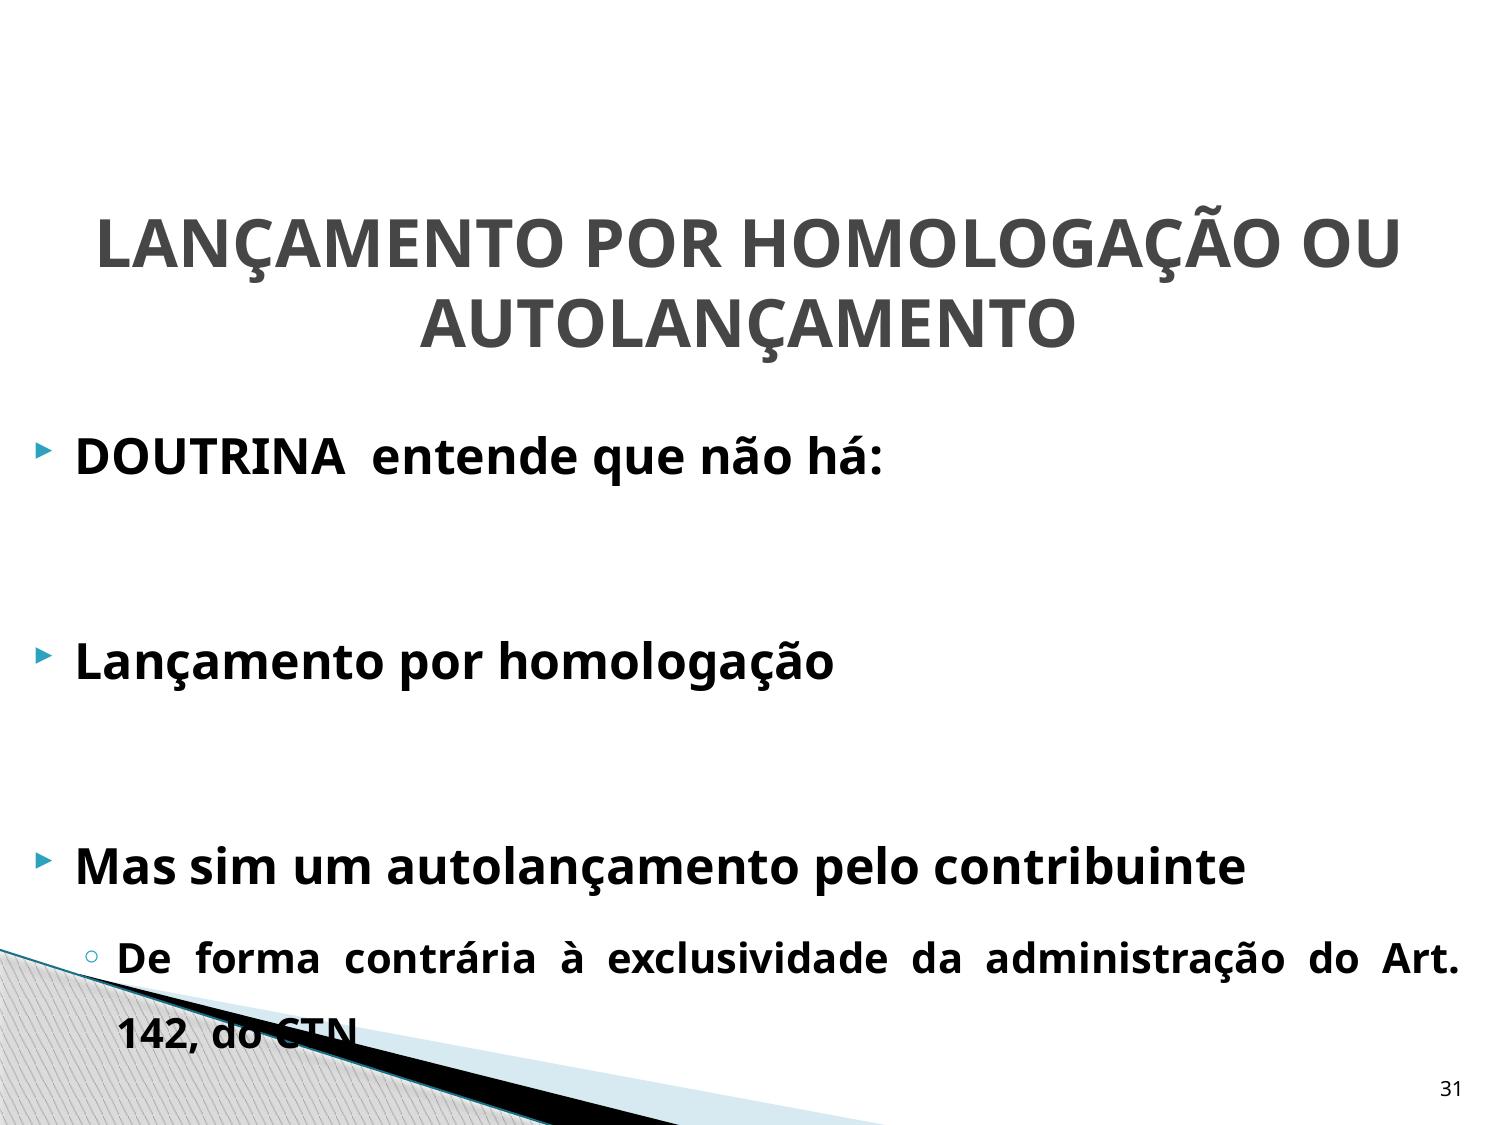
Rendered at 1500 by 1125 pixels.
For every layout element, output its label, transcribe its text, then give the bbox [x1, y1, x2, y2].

list DOUTRINA entende que não há: Lançamento por homologação Mas sim um autolançamento pelo contribuinte De forma contrária à exclusividade da administração do Art. 142, do CTN [0, 386, 1477, 1125]
title LANÇAMENTO POR HOMOLOGAÇÃO OU AUTOLANÇAMENTO [0, 246, 1500, 317]
